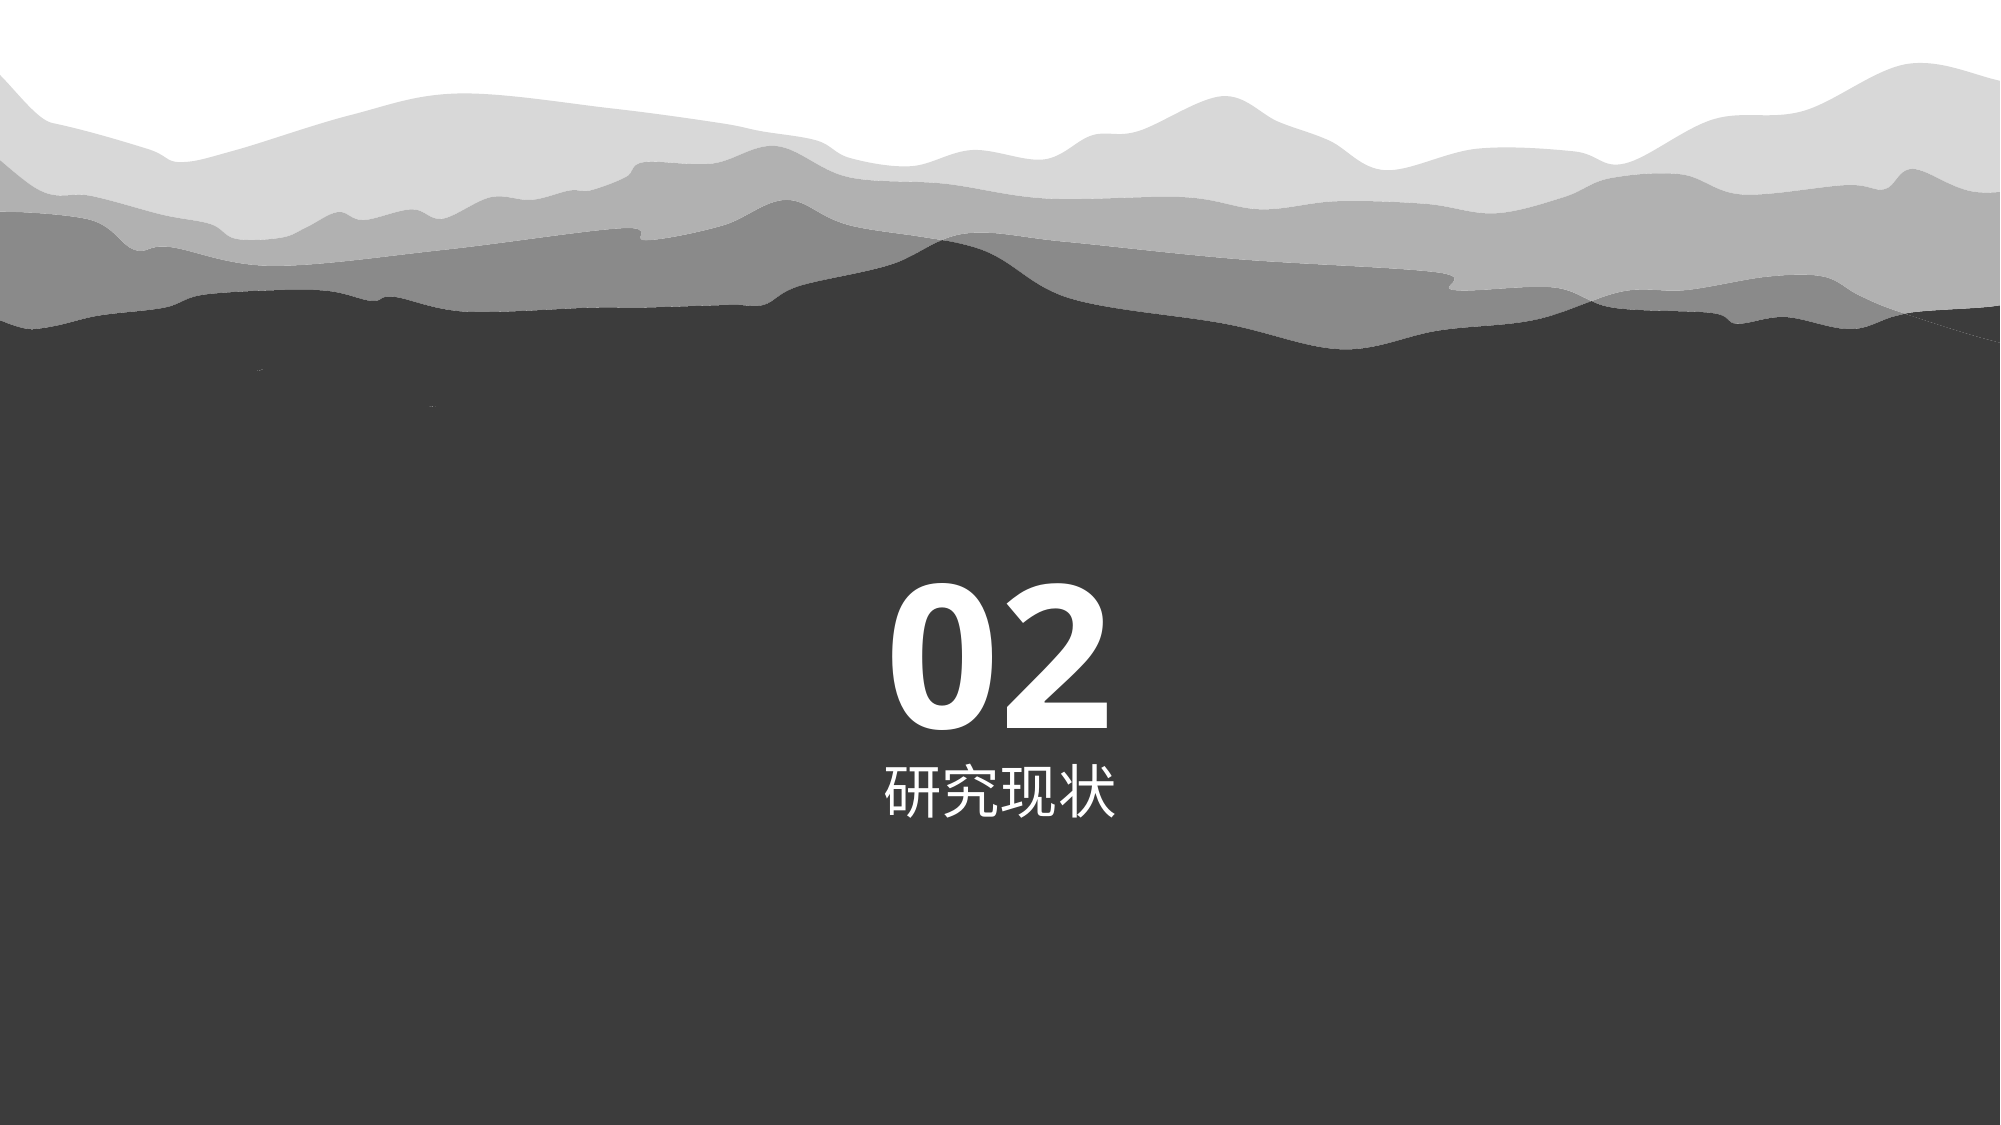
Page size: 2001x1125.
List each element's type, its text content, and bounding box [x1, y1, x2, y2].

list 研究现状 [377, 755, 1623, 850]
list 02 [377, 548, 1623, 755]
